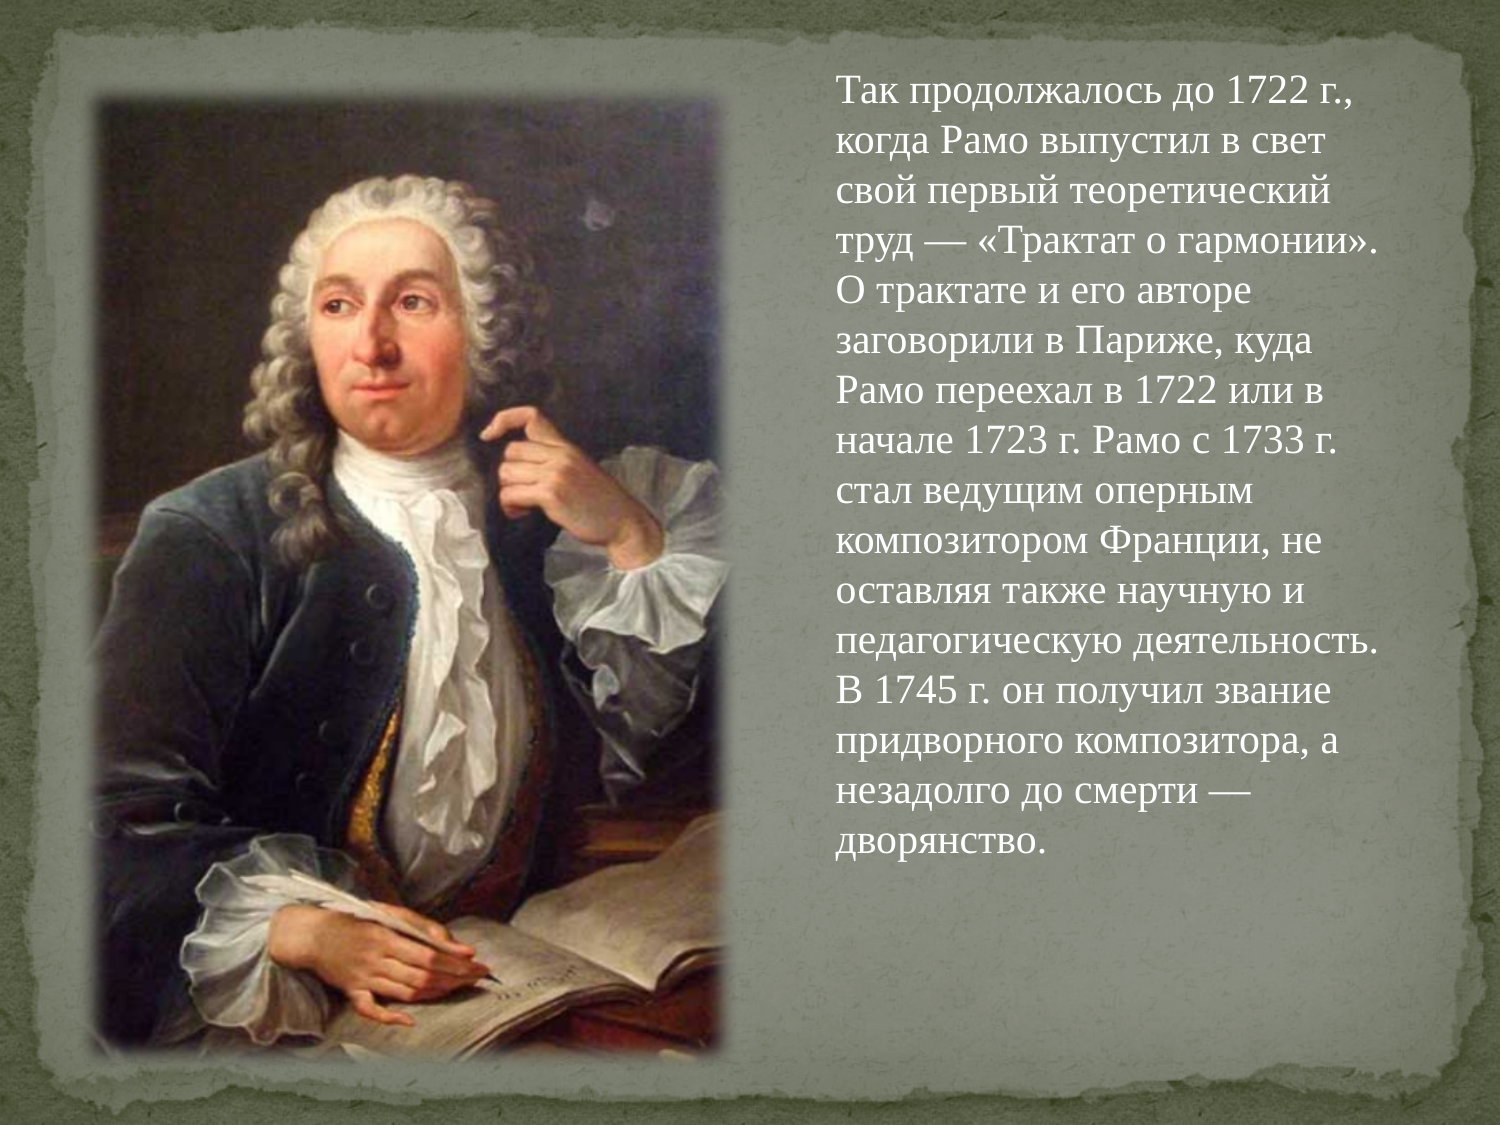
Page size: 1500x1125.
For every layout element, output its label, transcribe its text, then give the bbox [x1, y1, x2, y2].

text_box Так продолжалось до 1722 г., когда Рамо выпустил в свет свой первый теоретический труд — «Трактат о гармонии». О трактате и его авторе заговорили в Париже, куда Рамо переехал в 1722 или в начале 1723 г. Рамо с 1733 г. стал ведущим оперным композитором Франции, не оставляя также научную и педагогическую деятельность. В 1745 г. он получил звание придворного композитора, а незадолго до смерти — дворянство. [820, 54, 1412, 870]
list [79, 81, 736, 1068]
